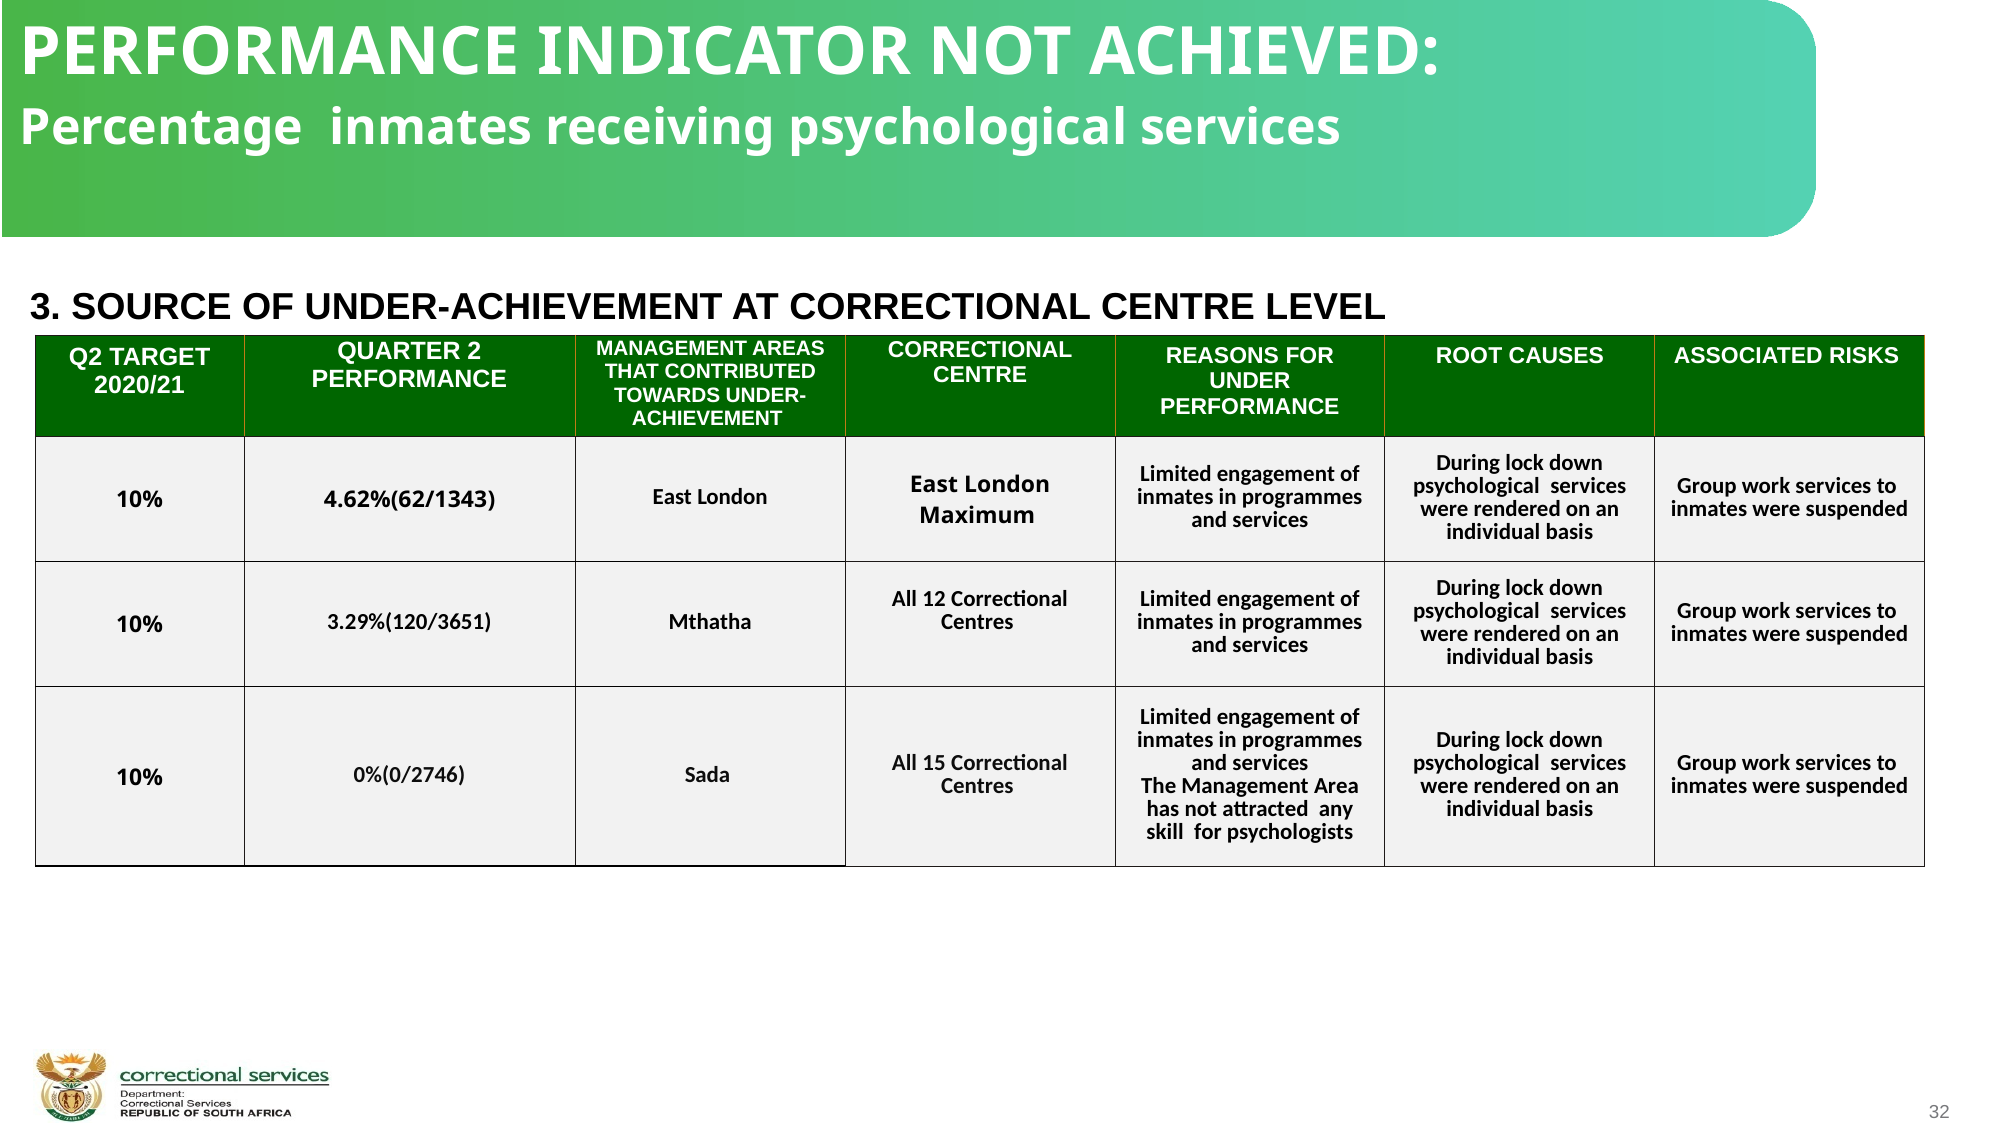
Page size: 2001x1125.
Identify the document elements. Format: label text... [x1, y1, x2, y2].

table_cell East London [576, 437, 845, 561]
text_box 3. SOURCE OF UNDER-ACHIEVEMENT AT CORRECTIONAL CENTRE LEVEL [0, 274, 1463, 335]
table_header CORRECTIONAL CENTRE [846, 336, 1115, 436]
table_cell 10% [36, 437, 244, 561]
table_cell Mthatha [576, 562, 845, 686]
table_cell Limited engagement of inmates in programmes and services The Management Area has not attracted any skill for psychologists [1116, 687, 1384, 866]
table_cell During lock down psychological services were rendered on an individual basis [1385, 687, 1654, 866]
table_cell Group work services to inmates were suspended [1655, 562, 1924, 686]
table_header QUARTER 2 PERFORMANCE [245, 336, 575, 436]
table_cell Sada [576, 687, 845, 865]
table_cell Group work services to inmates were suspended [1655, 437, 1924, 561]
picture [33, 1049, 332, 1123]
table_cell 0%(0/2746) [245, 687, 575, 865]
table_cell All 12 Correctional Centres [846, 562, 1115, 686]
table_header Q2 TARGET 2020/21 [36, 336, 244, 436]
table_cell Limited engagement of inmates in programmes and services [1116, 437, 1384, 561]
table_cell 3.29%(120/3651) [245, 562, 575, 686]
table_cell East London Maximum [846, 437, 1115, 561]
text_box PERFORMANCE INDICATOR NOT ACHIEVED: Percentage inmates receiving psychological services [4, 9, 1803, 96]
table_header REASONS FOR UNDER PERFORMANCE [1116, 336, 1384, 436]
table_cell 10% [36, 562, 244, 686]
table_cell Group work services to inmates were suspended [1655, 687, 1924, 866]
table_header ROOT CAUSES [1385, 336, 1654, 436]
table_cell 10% [36, 687, 244, 865]
table_cell During lock down psychological services were rendered on an individual basis [1385, 562, 1654, 686]
table_cell During lock down psychological services were rendered on an individual basis [1385, 437, 1654, 561]
table_cell 4.62%(62/1343) [245, 437, 575, 561]
table_header ASSOCIATED RISKS [1655, 336, 1924, 436]
table_header MANAGEMENT AREAS THAT CONTRIBUTED TOWARDS UNDER-ACHIEVEMENT [576, 336, 845, 436]
table_cell All 15 Correctional Centres [846, 687, 1115, 866]
text_box [2, 0, 1816, 237]
table_cell Limited engagement of inmates in programmes and services [1116, 562, 1384, 686]
